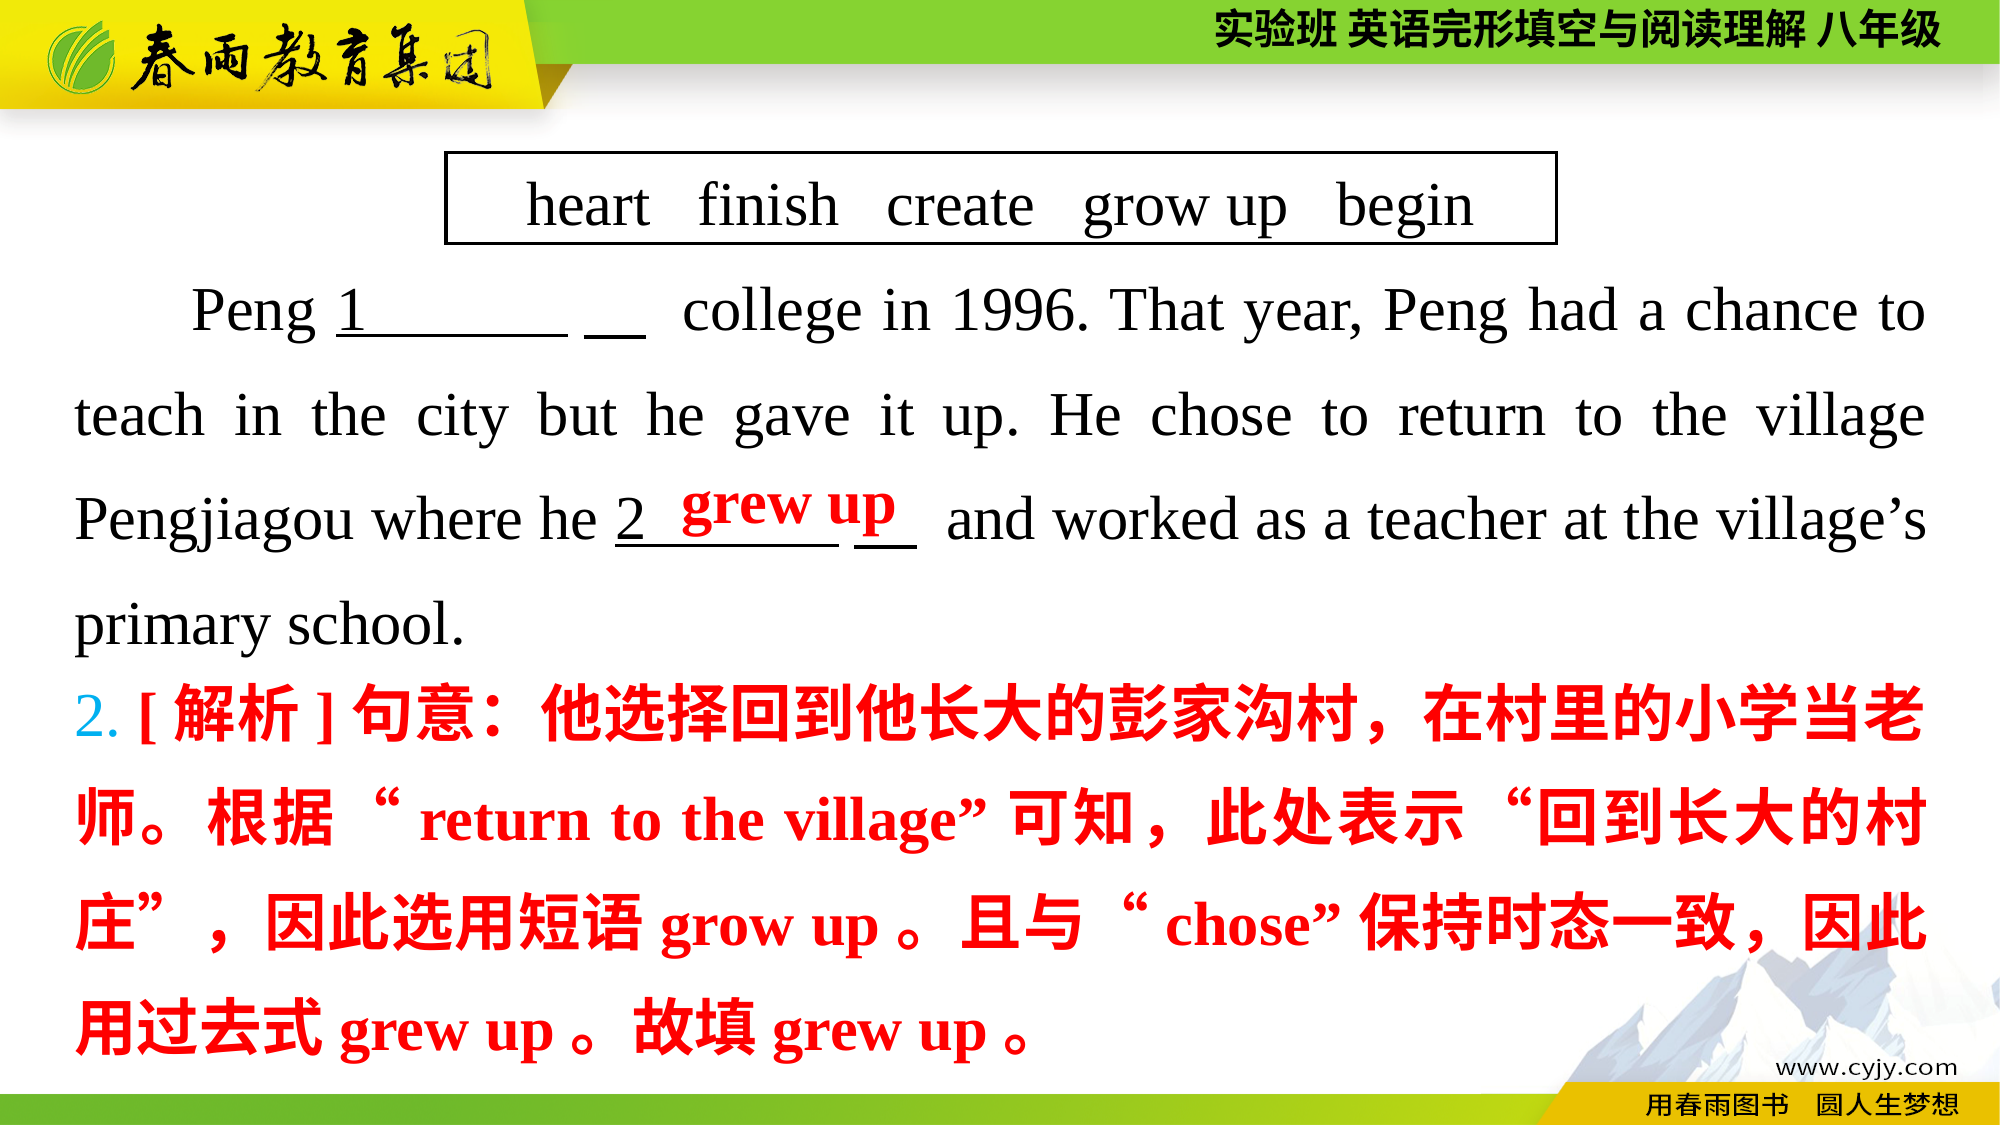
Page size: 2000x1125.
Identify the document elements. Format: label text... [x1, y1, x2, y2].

text_box 2. [解析]句意：他选择回到他长大的彭家沟村，在村里的小学当老师。根据“return to the village”可知，此处表示“回到长大的村庄”，因此选用短语grow up。且与“chose”保持时态一致，因此用过去式grew up。故填grew up。 [59, 636, 1944, 1071]
text_box grew up [666, 424, 913, 544]
text_box [446, 152, 1557, 244]
list heart finish create grow up begin Peng 1 college in 1996. That year, Peng had a chance to teach in the city but he gave it up. He chose to return to the village Pengjiagou where he 2 and worked as a teacher at the village’s primary school. [59, 125, 1944, 636]
picture [0, 0, 2000, 1125]
